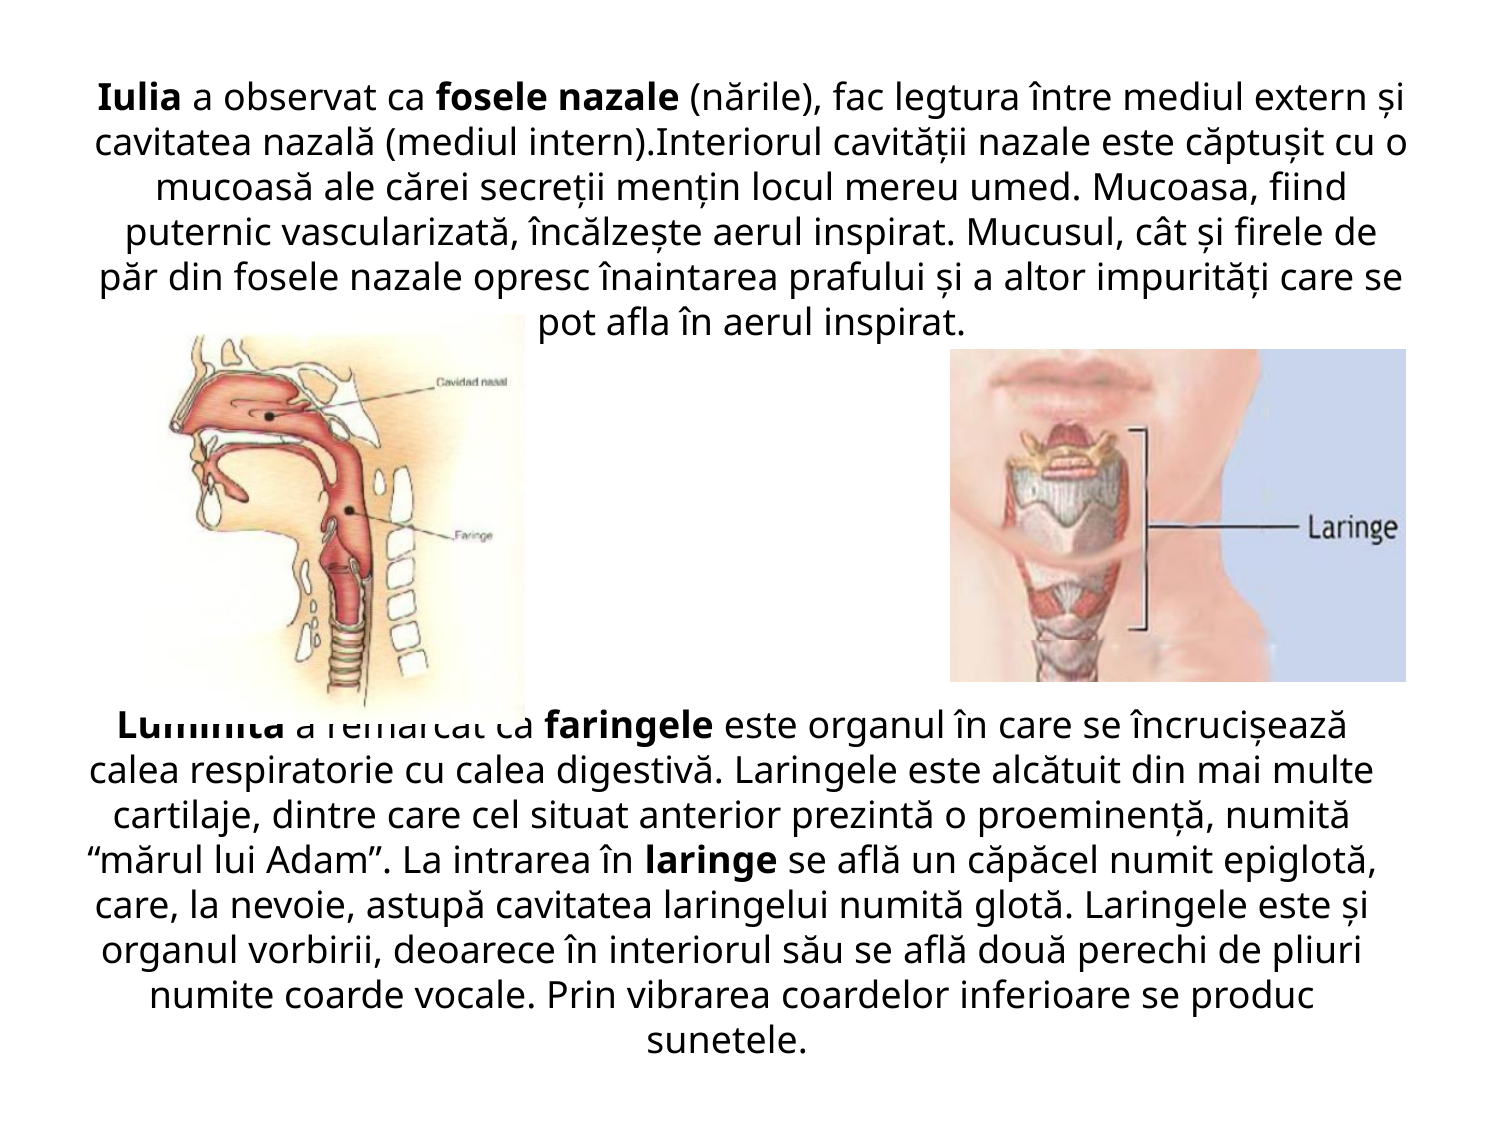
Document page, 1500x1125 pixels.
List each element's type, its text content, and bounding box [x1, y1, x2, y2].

title Iulia a observat ca fosele nazale (nările), fac legtura între mediul extern și cavitatea nazală (mediul intern).Interiorul cavității nazale este căptușit cu o mucoasă ale cărei secreții mențin locul mereu umed. Mucoasa, fiind puternic vascularizată, încălzește aerul inspirat. Mucusul, cât și firele de păr din fosele nazale opresc înaintarea prafului și a altor impurități care se pot afla în aerul inspirat. [76, 42, 1428, 374]
picture [147, 314, 525, 724]
picture [950, 349, 1406, 682]
text_box Luminita a remarcat ca faringele este organul în care se încrucișează calea respiratorie cu calea digestivă. Laringele este alcătuit din mai multe cartilaje, dintre care cel situat anterior prezintă o proeminență, numită “mărul lui Adam”. La intrarea în laringe se află un căpăcel numit epiglotă, care, la nevoie, astupă cavitatea laringelui numită glotă. Laringele este și organul vorbirii, deoarece în interiorul său se află două perechi de pliuri numite coarde vocale. Prin vibrarea coardelor inferioare se produc sunetele. [53, 694, 1412, 1069]
